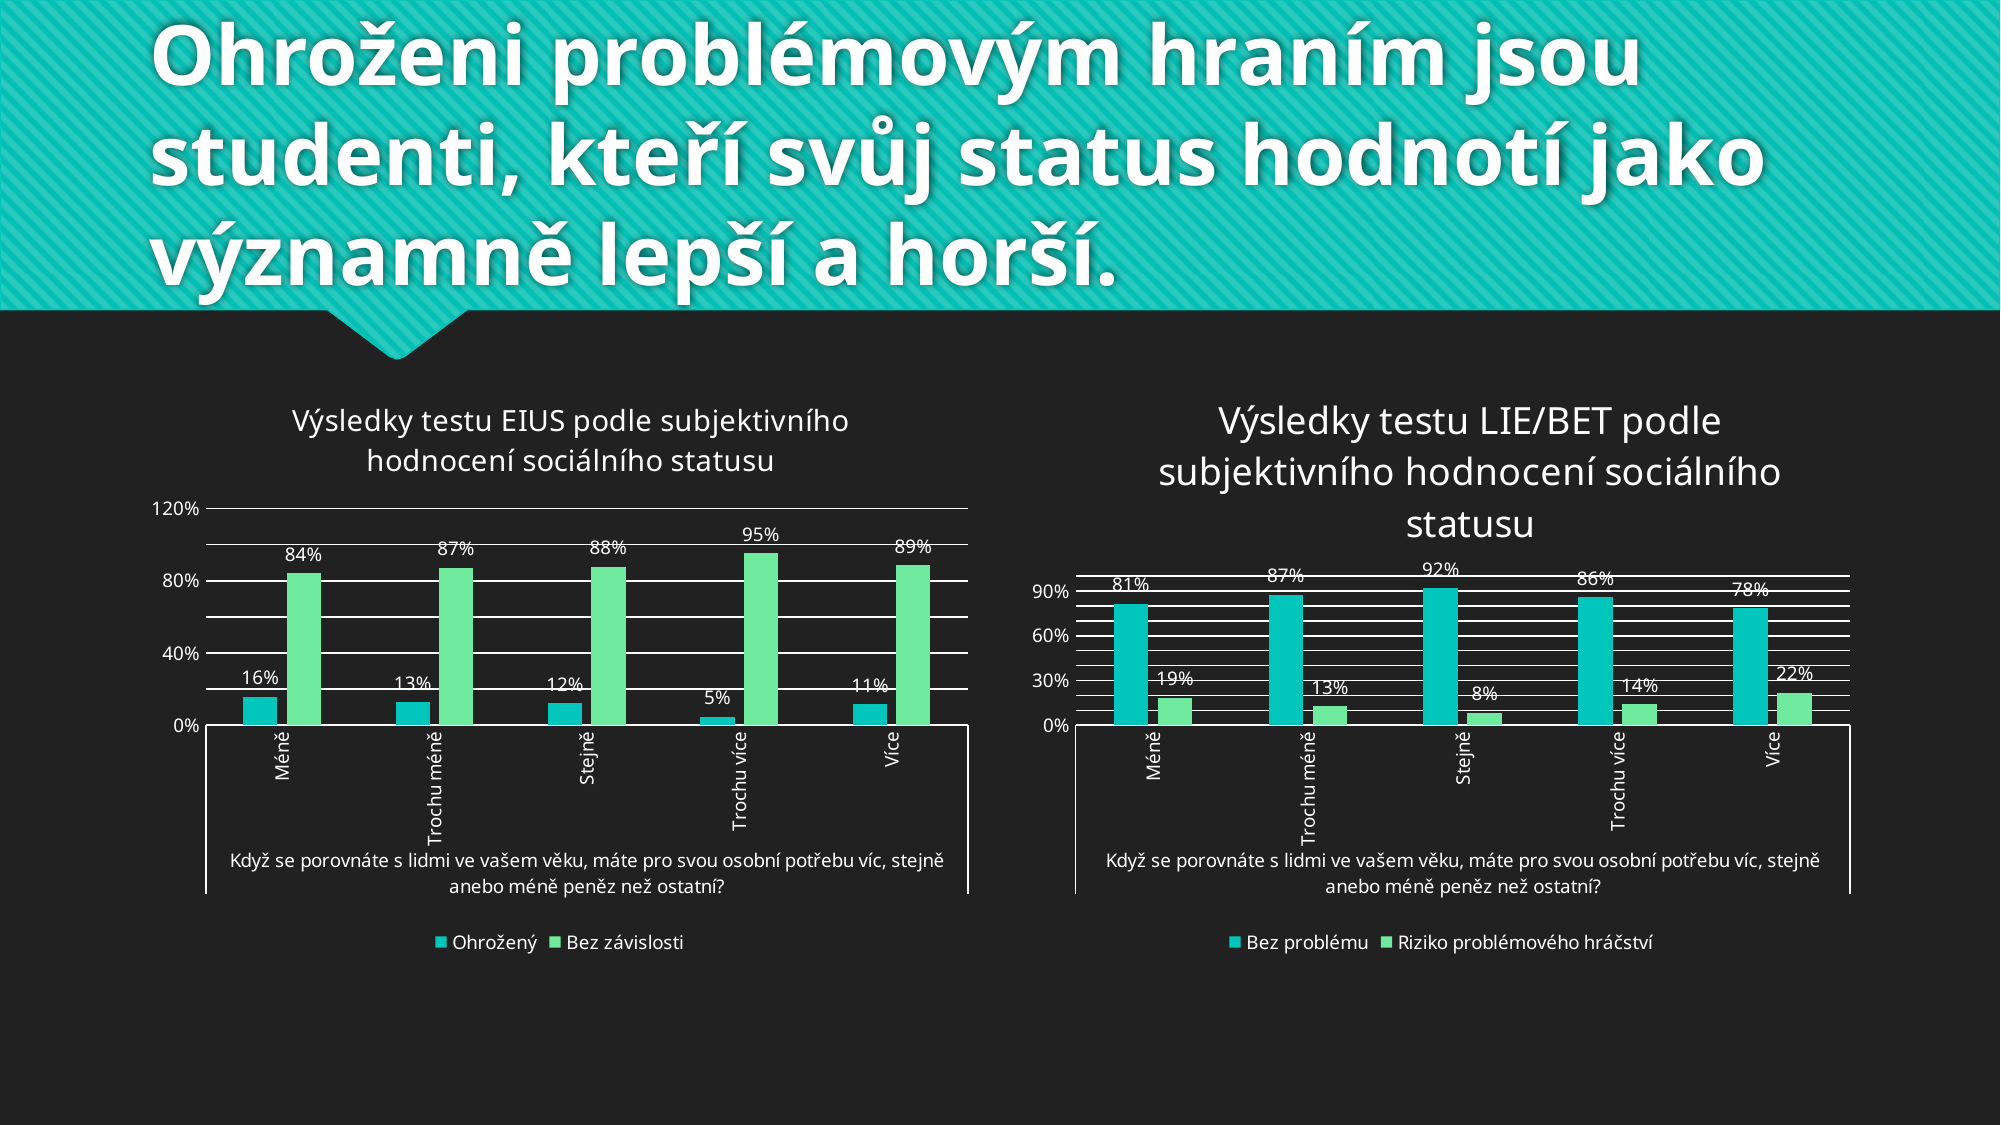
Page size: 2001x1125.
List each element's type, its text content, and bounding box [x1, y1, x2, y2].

chart [1014, 364, 1868, 962]
title Ohroženi problémovým hraním jsou studenti, kteří svůj status hodnotí jako významně lepší a horší. [134, 150, 1869, 310]
chart [134, 364, 986, 962]
